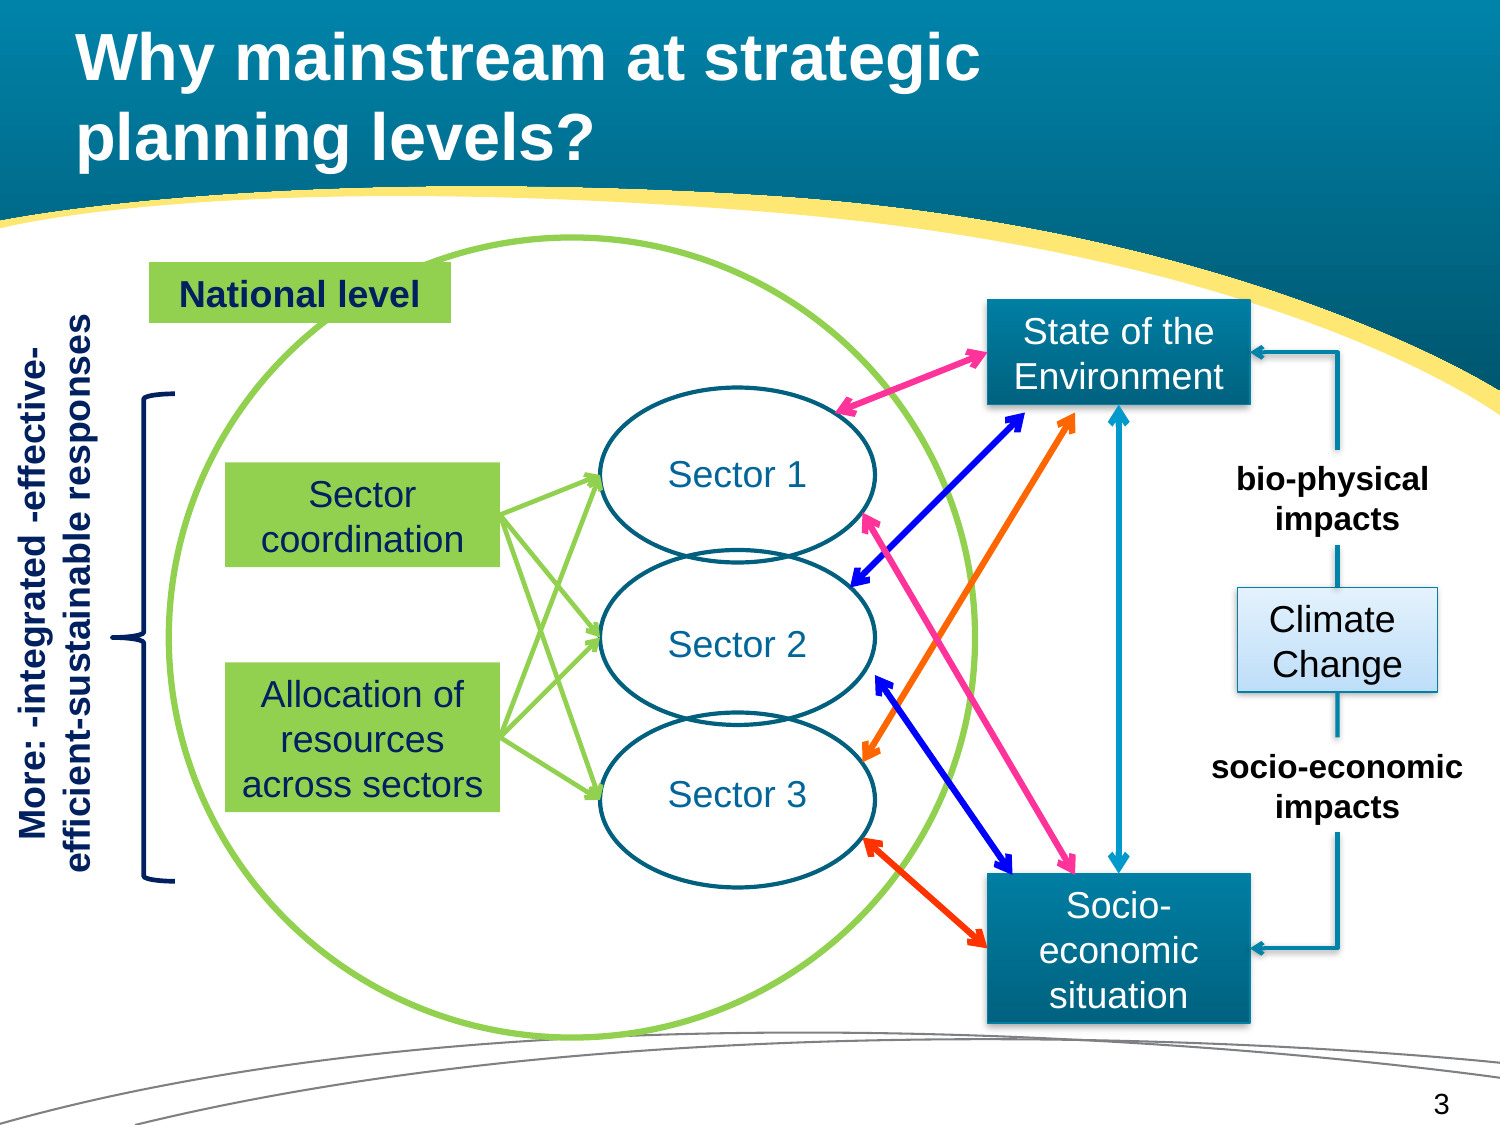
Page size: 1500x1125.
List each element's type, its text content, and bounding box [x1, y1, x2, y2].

text_box [598, 385, 844, 565]
text_box bio-physical impacts [1212, 449, 1463, 545]
text_box Allocation of resources across sectors [225, 662, 500, 813]
text_box Sector 1 [650, 442, 825, 503]
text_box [1244, 357, 1343, 446]
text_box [849, 412, 860, 588]
text_box Socio-economic situation [987, 873, 1251, 1024]
text_box National level [149, 262, 450, 323]
text_box [111, 393, 175, 883]
text_box State of the Environment [987, 299, 1251, 405]
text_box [862, 512, 1076, 876]
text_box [874, 674, 1013, 876]
text_box [605, 556, 856, 728]
text_box [175, 235, 857, 1040]
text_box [499, 637, 601, 738]
slide_number 3 [1099, 1084, 1451, 1113]
text_box More: -integrated -effective-efficient-sustainable responses [0, 275, 105, 913]
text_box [499, 474, 601, 637]
text_box Sector 3 [650, 762, 825, 823]
text_box Sector coordination [225, 462, 500, 568]
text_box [1235, 847, 1352, 936]
text_box Sector 2 [650, 612, 825, 673]
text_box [834, 352, 988, 414]
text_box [862, 837, 988, 950]
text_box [862, 412, 1076, 512]
text_box Climate Change [1237, 587, 1438, 693]
text_box socio-economic impacts [1149, 737, 1500, 832]
title Why mainstream at strategic planning levels? [74, 0, 1476, 188]
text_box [499, 738, 601, 801]
